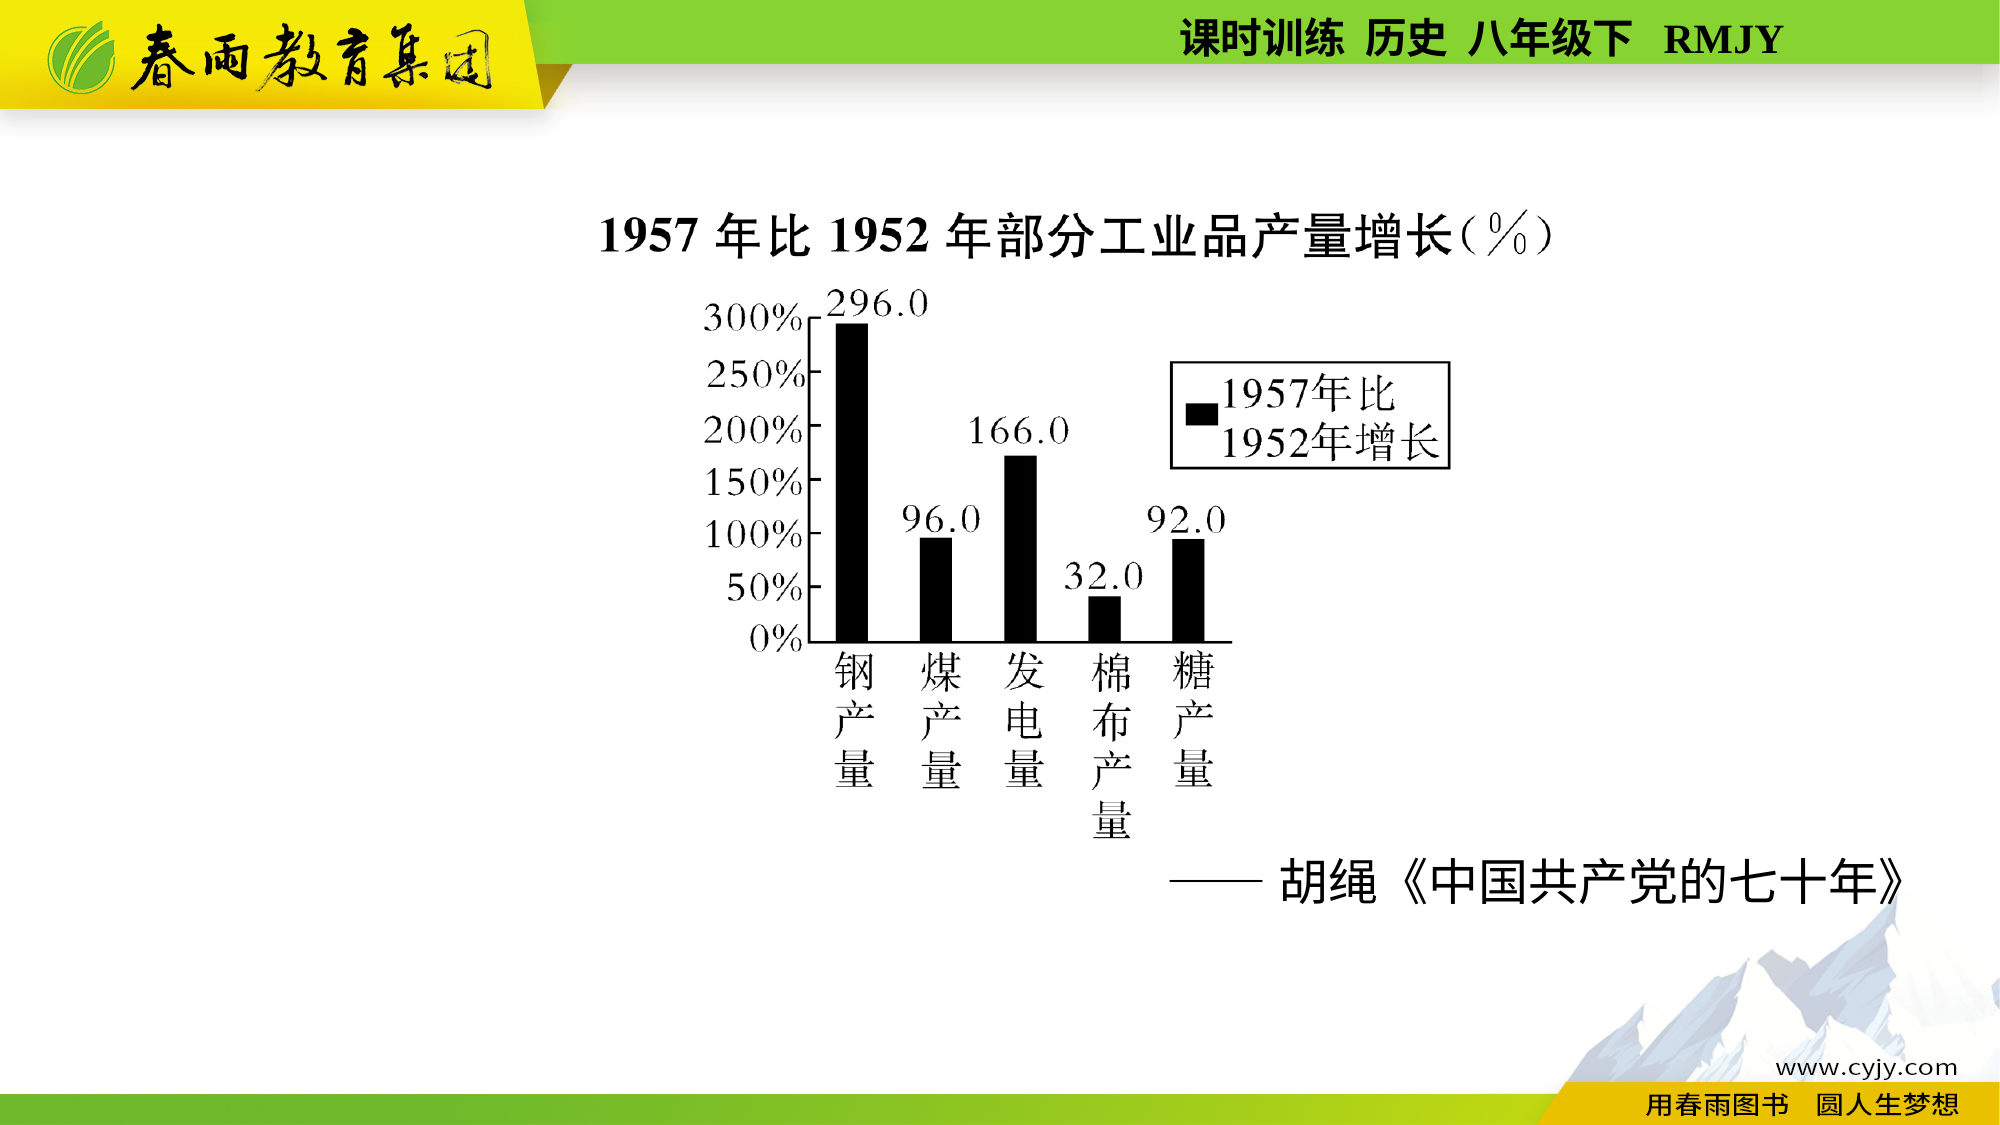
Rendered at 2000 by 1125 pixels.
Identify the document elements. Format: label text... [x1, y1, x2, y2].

list ——胡绳《中国共产党的七十年》 [59, 122, 1944, 956]
picture [0, 0, 2000, 1125]
